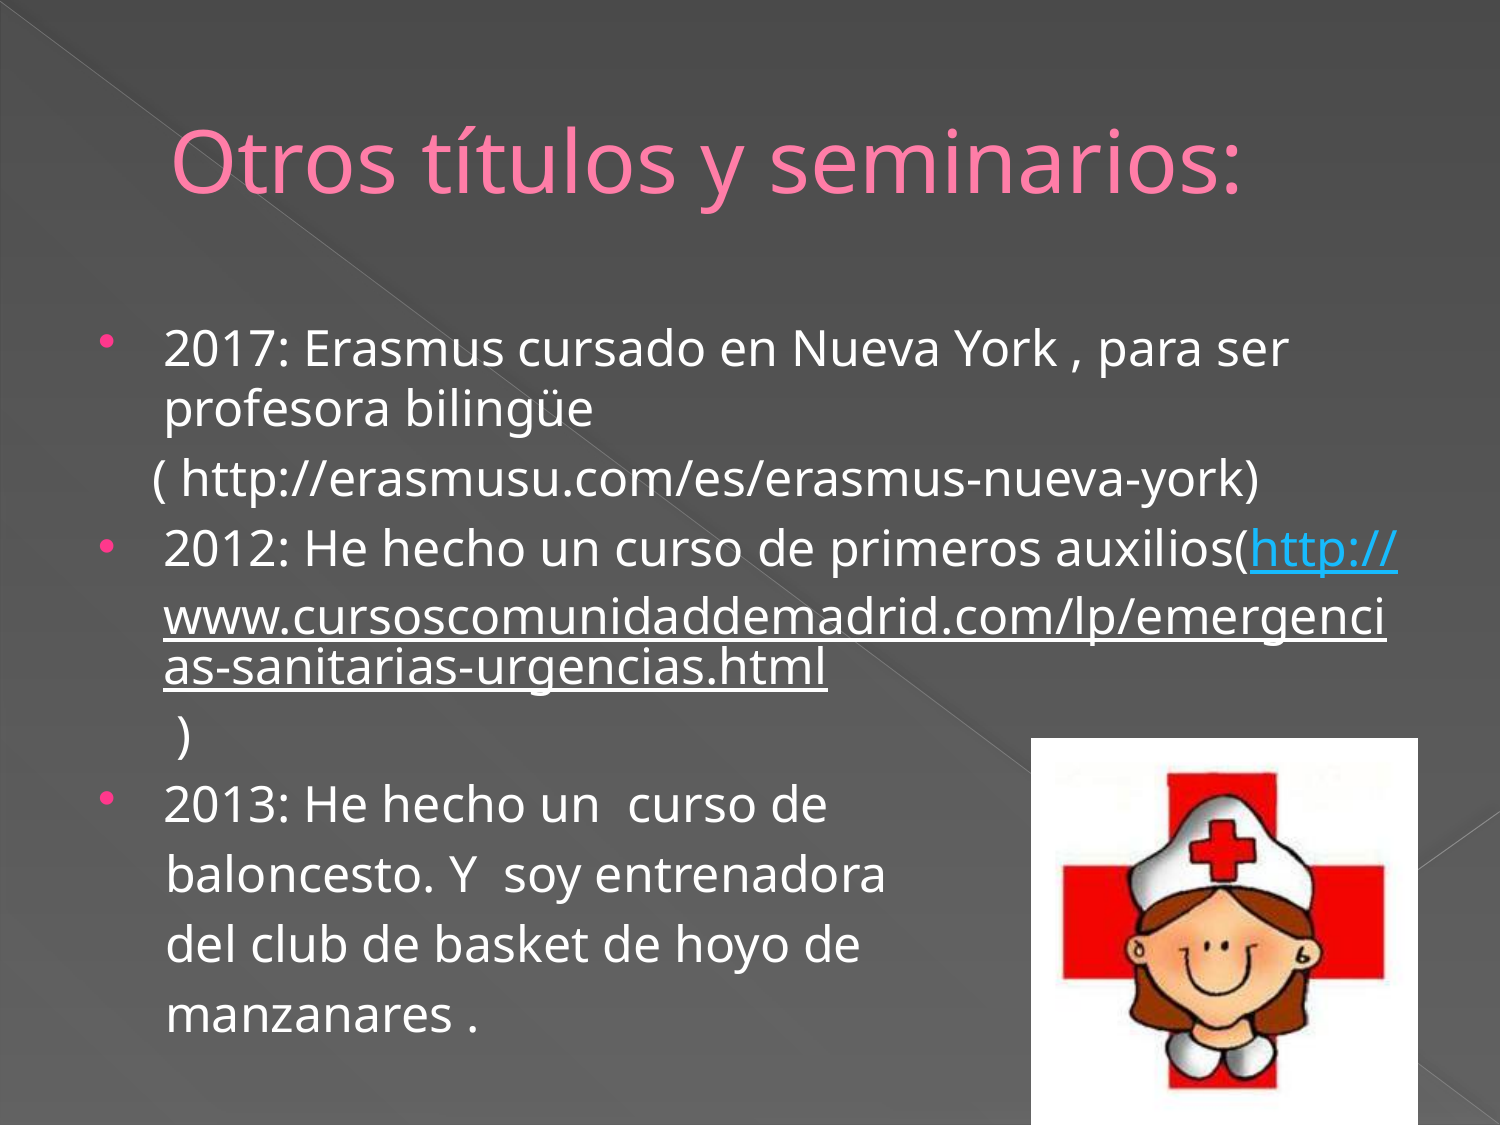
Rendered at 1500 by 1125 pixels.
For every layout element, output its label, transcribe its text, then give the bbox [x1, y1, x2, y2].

picture [1030, 737, 1419, 1125]
list 2017: Erasmus cursado en Nueva York , para ser profesora bilingüe ( http://erasmusu.com/es/erasmus-nueva-york) 2012: He hecho un curso de primeros auxilios(http://www.cursoscomunidaddemadrid.com/lp/emergencias-sanitarias-urgencias.html ) 2013: He hecho un curso de baloncesto. Y soy entrenadora del club de basket de hoyo de manzanares . [75, 308, 1425, 1059]
title Otros títulos y seminarios: [75, 43, 1425, 274]
